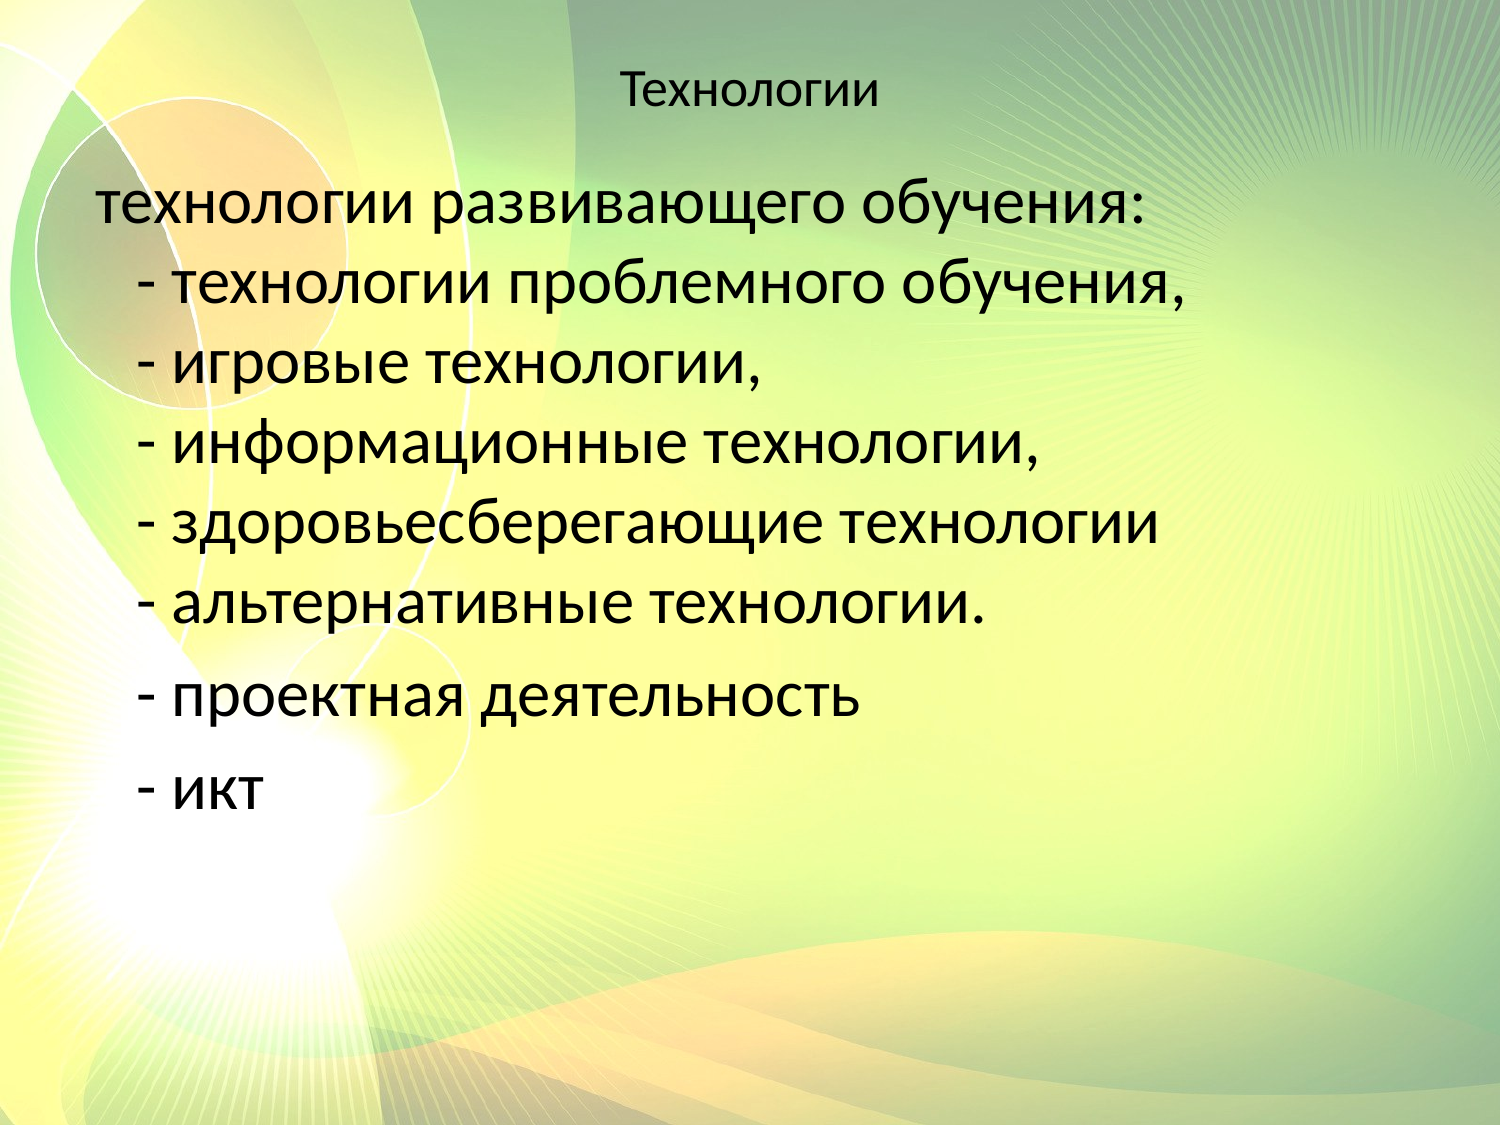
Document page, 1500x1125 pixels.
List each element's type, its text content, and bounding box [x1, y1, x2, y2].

title Технологии [75, 45, 1425, 126]
list технологии развивающего обучения: - технологии проблемного обучения, - игровые технологии, - информационные технологии, - здоровьесберегающие технологии - альтернативные технологии. - проектная деятельность - икт [64, 149, 1415, 994]
picture [0, 0, 1500, 1125]
